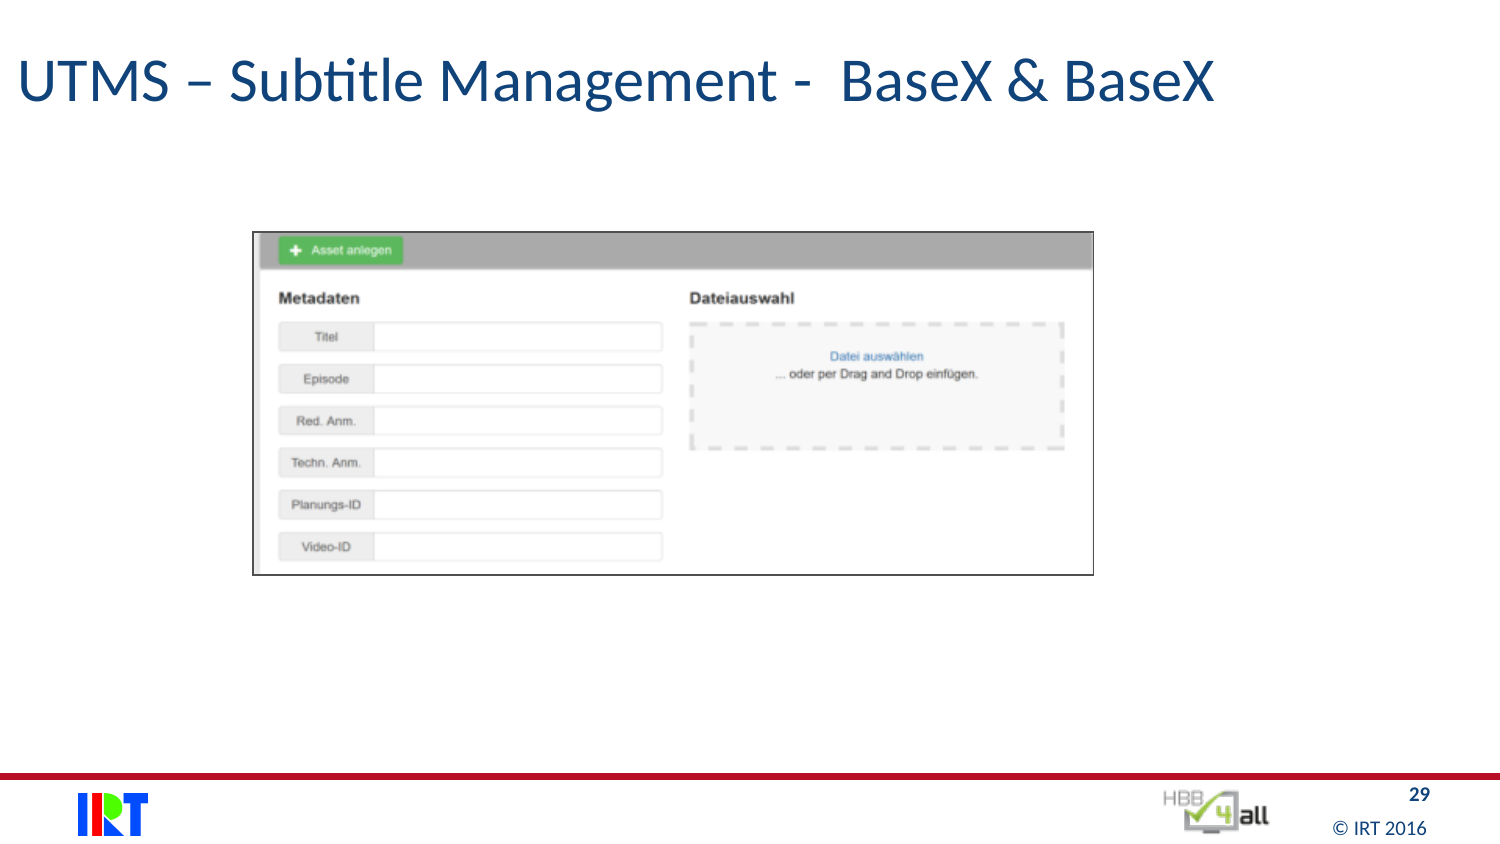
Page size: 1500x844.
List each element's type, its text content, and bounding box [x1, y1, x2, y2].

picture [253, 232, 1093, 575]
picture [78, 793, 148, 836]
title UTMS – Subtitle Management - BaseX & BaseX [17, 47, 1258, 165]
picture [1163, 787, 1270, 844]
